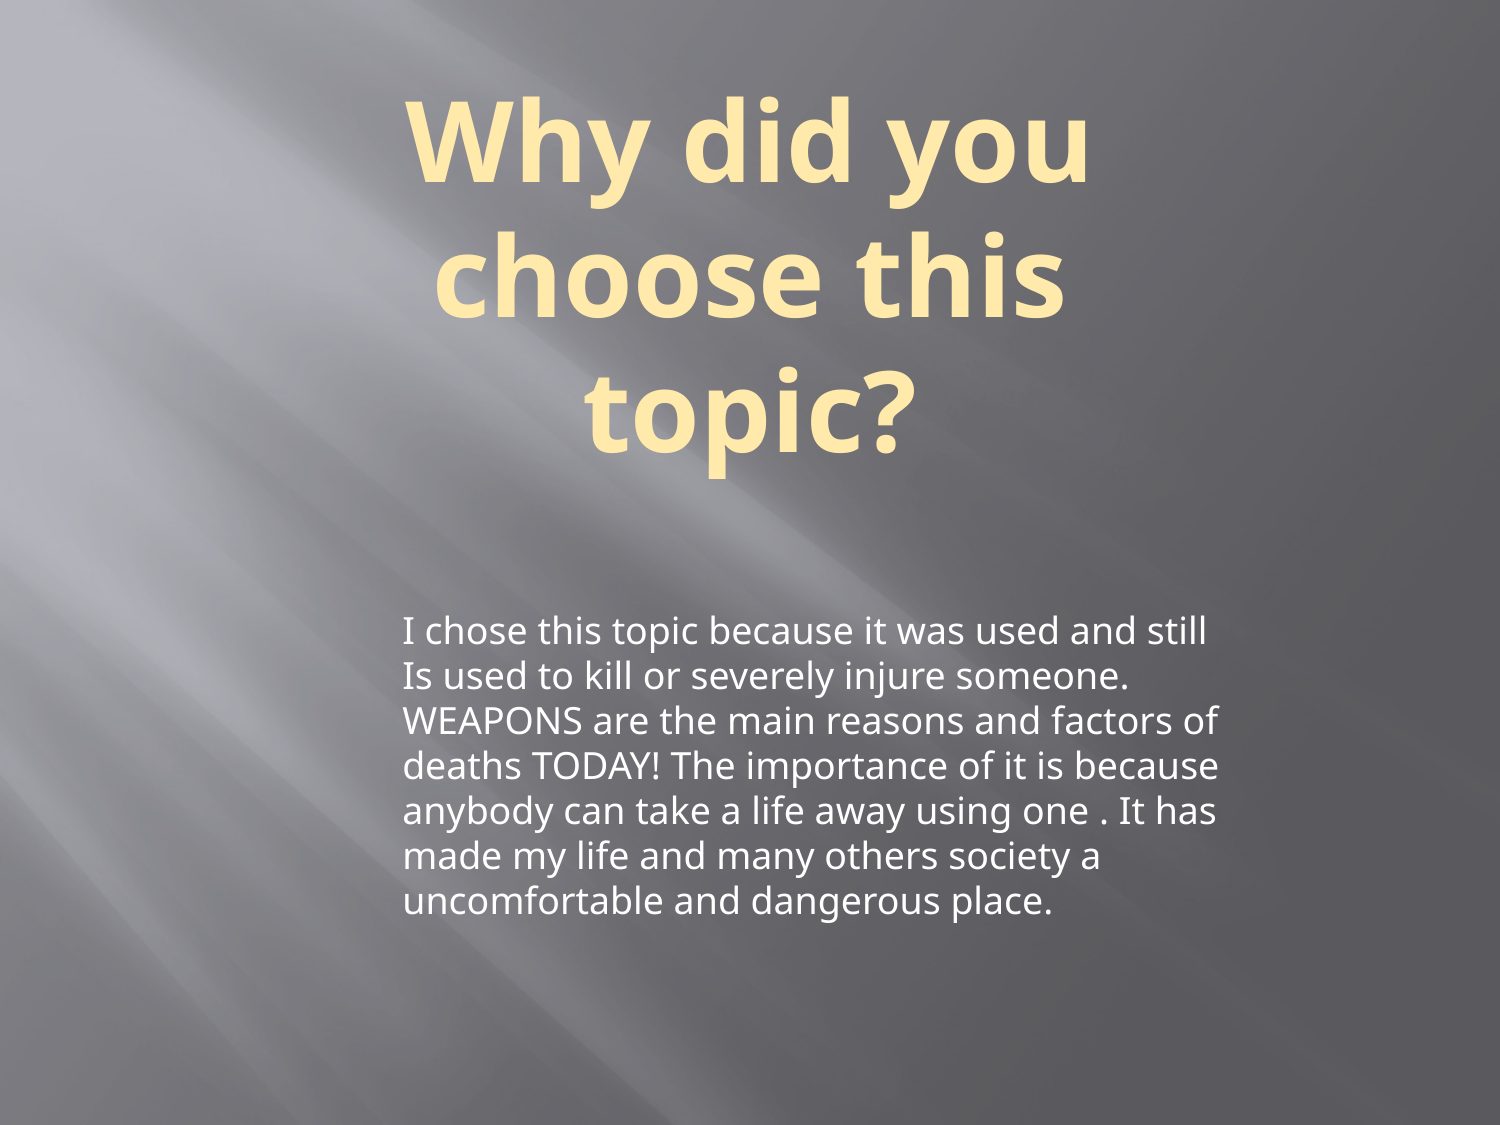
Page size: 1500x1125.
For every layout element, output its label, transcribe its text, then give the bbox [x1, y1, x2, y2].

text_box I chose this topic because it was used and still Is used to kill or severely injure someone. WEAPONS are the main reasons and factors of deaths TODAY! The importance of it is because anybody can take a life away using one . It has made my life and many others society a uncomfortable and dangerous place. [387, 599, 1261, 975]
text_box Why did you choose this topic? [340, 62, 1160, 483]
